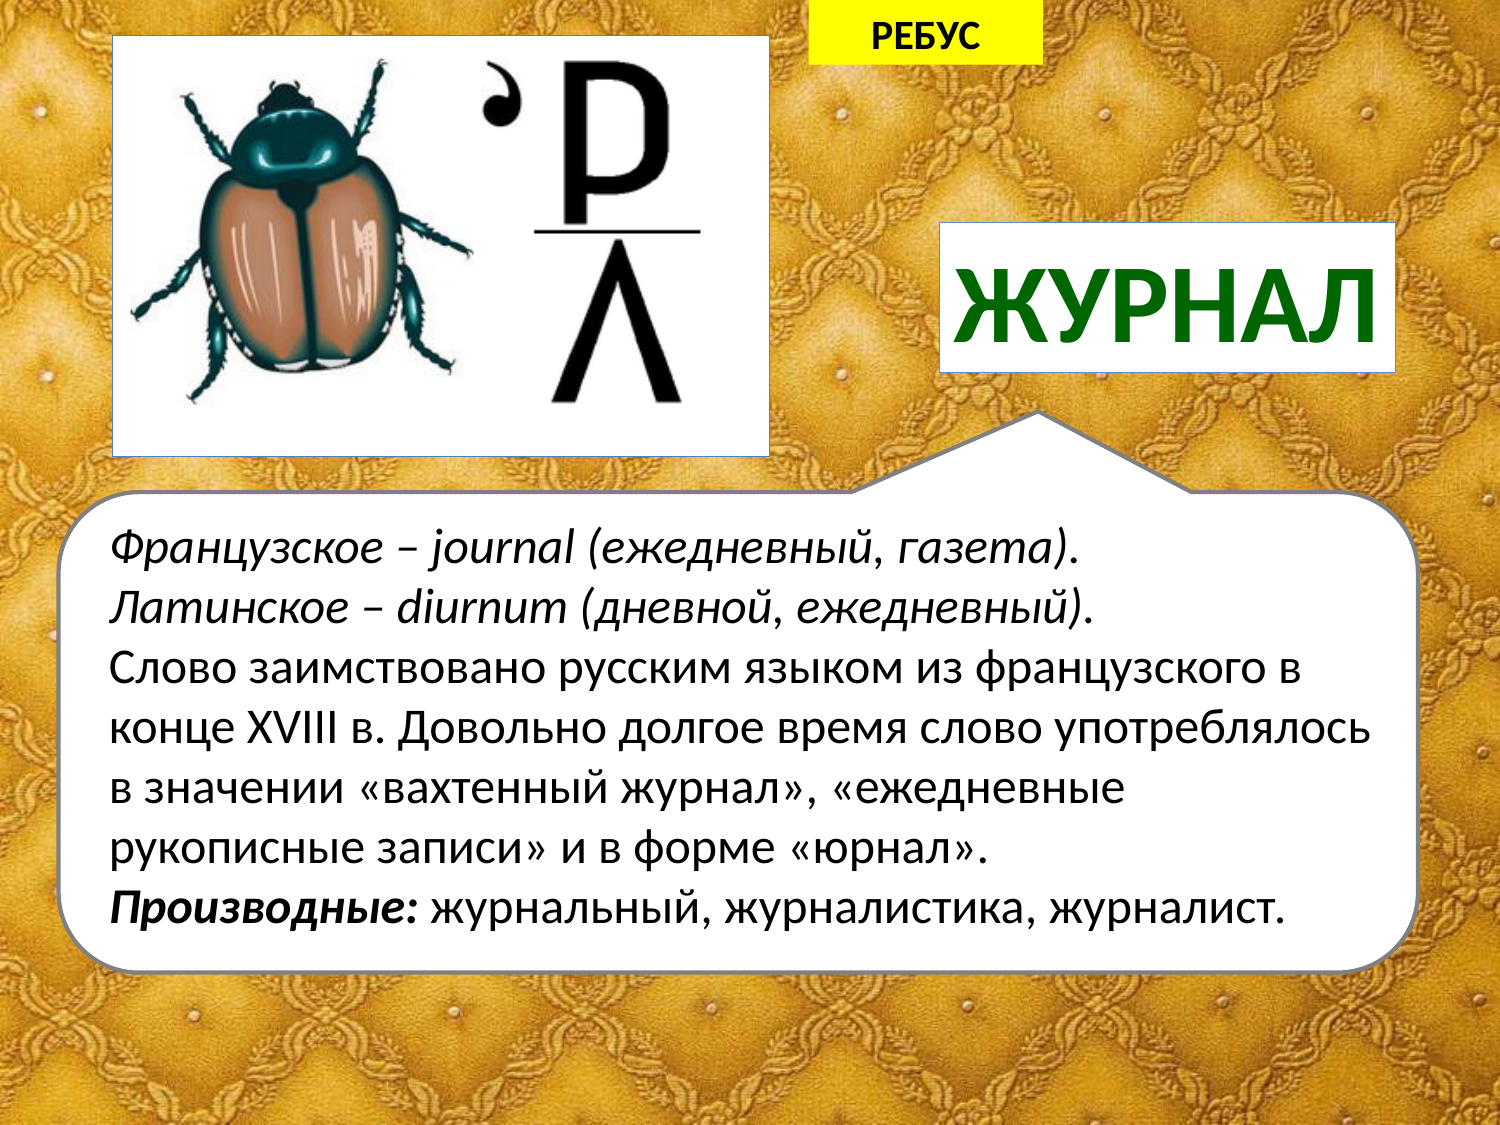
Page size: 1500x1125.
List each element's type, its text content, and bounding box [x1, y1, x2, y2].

picture [0, 0, 1500, 1125]
text_box РЕБУС [808, 0, 1043, 65]
text_box журнал [939, 222, 1396, 373]
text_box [58, 491, 1419, 1004]
